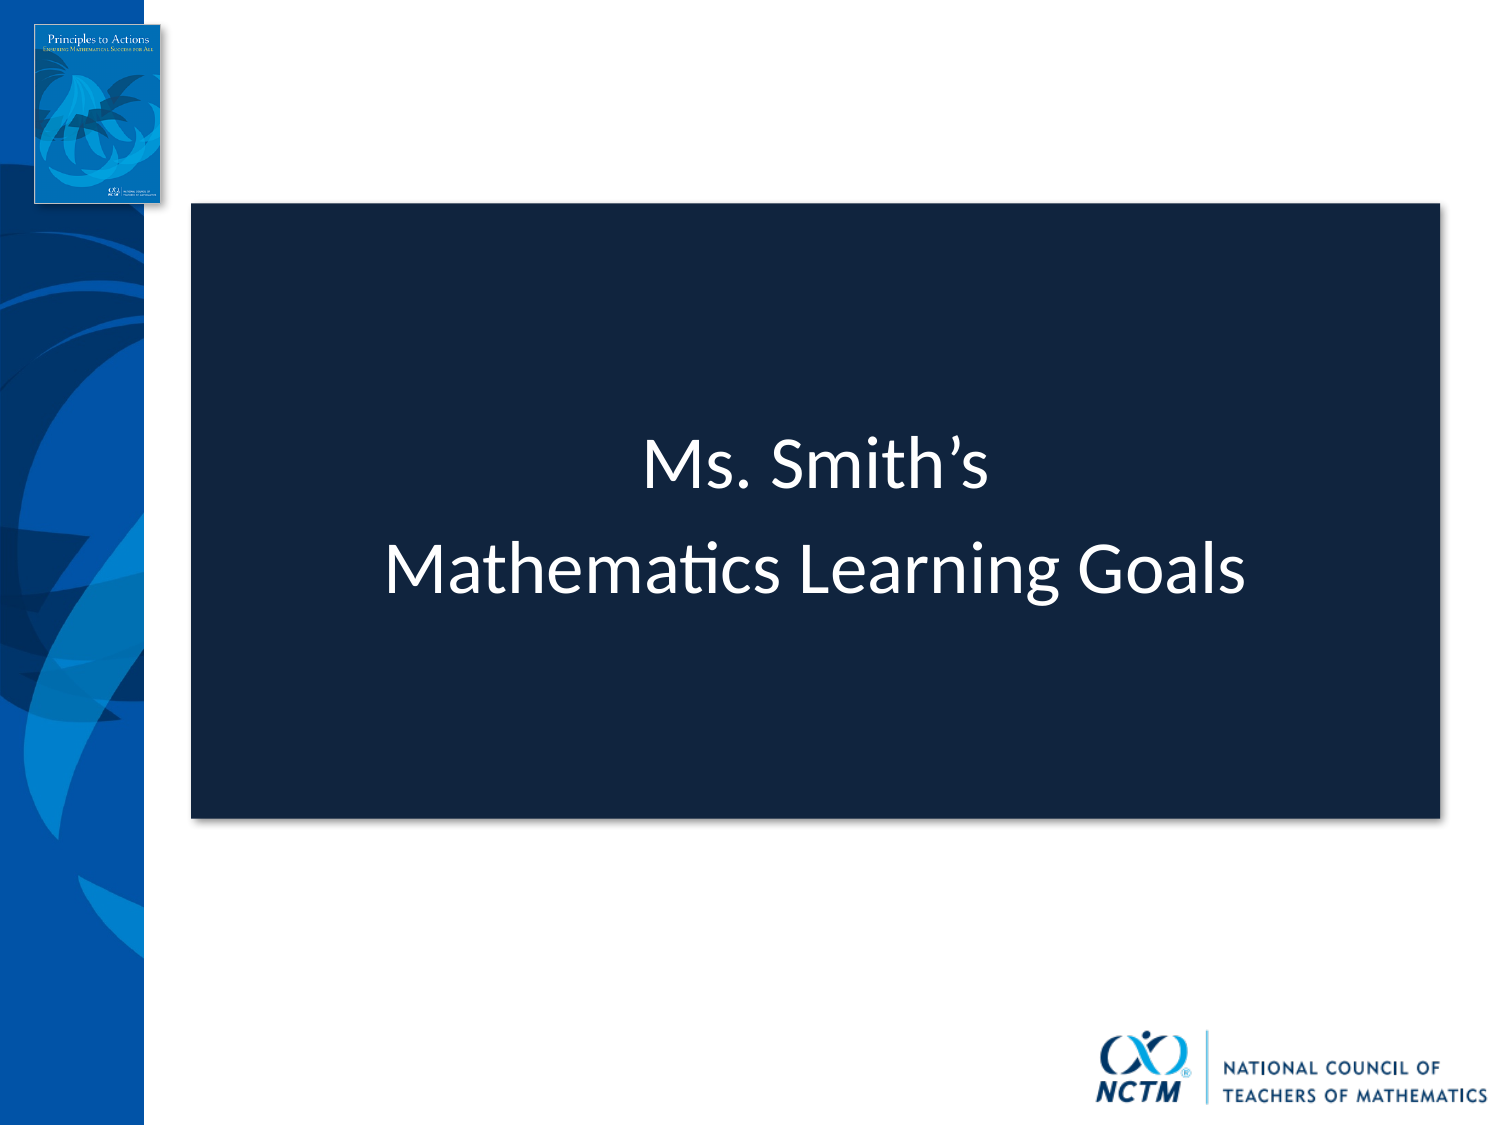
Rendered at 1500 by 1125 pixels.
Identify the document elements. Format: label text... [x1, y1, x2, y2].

list Ms. Smith’s Mathematics Learning Goals [191, 203, 1441, 819]
picture [35, 25, 160, 203]
picture [0, 0, 144, 1125]
